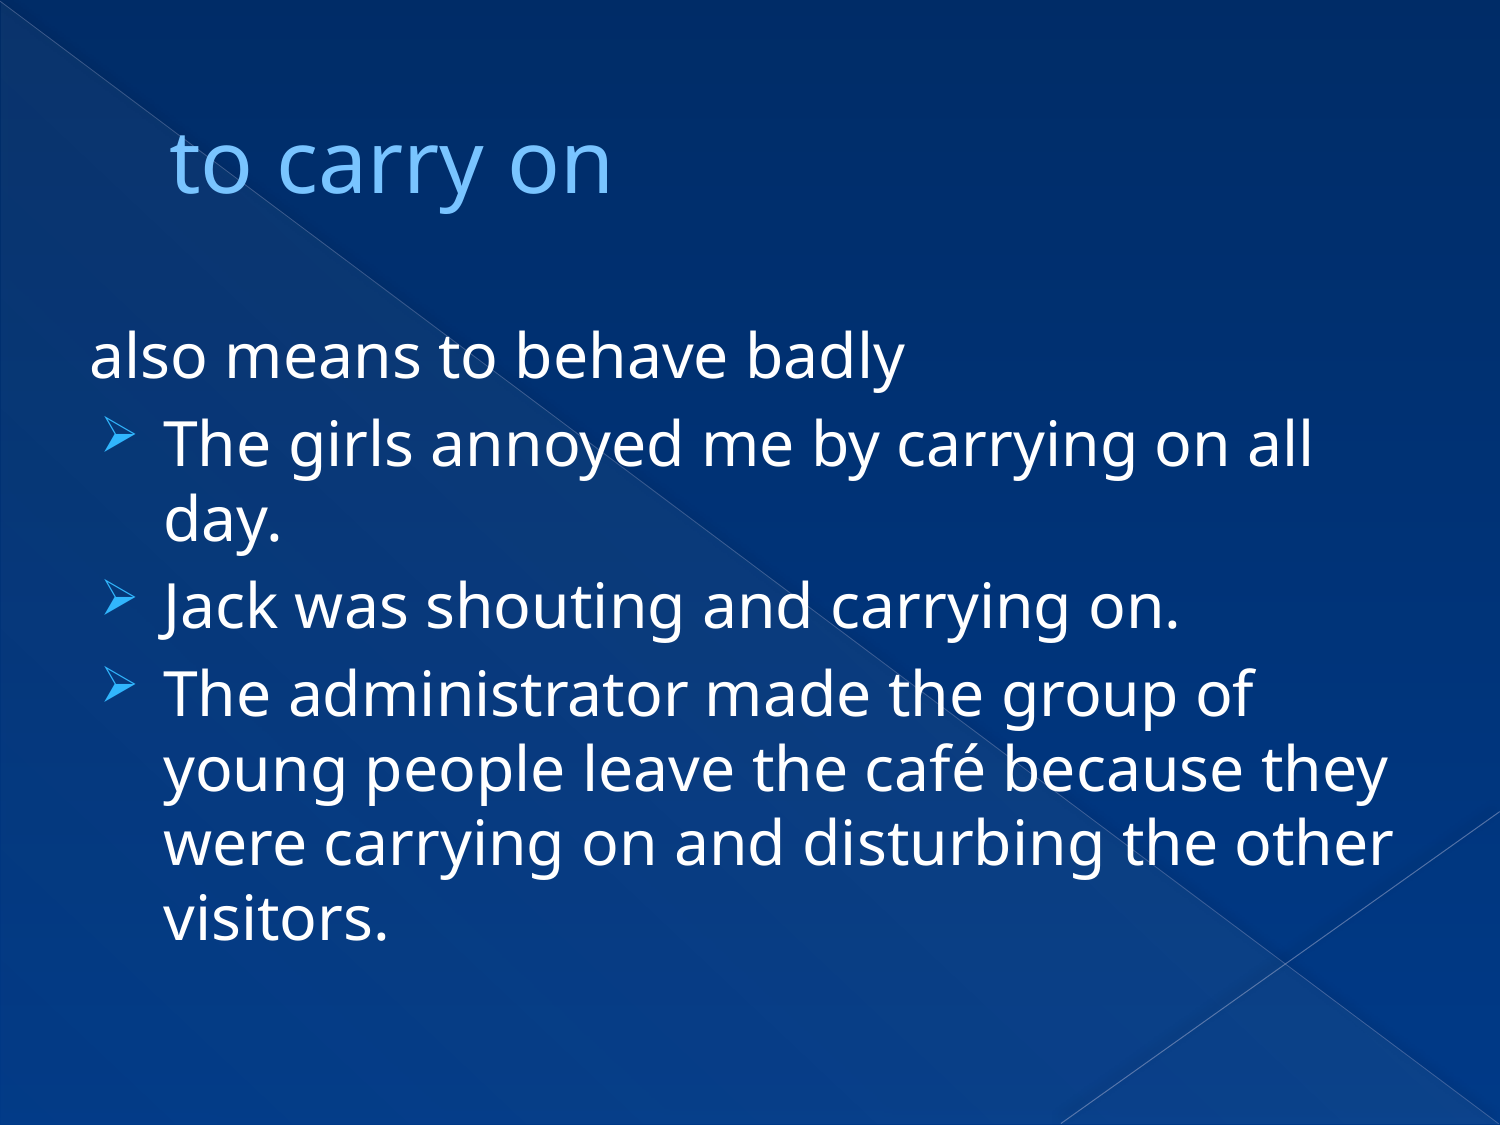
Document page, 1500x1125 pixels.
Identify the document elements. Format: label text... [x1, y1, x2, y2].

title to carry on [75, 43, 1425, 274]
list also means to behave badly The girls annoyed me by carrying on all day. Jack was shouting and carrying on. The administrator made the group of young people leave the café because they were carrying on and disturbing the other visitors. [75, 308, 1425, 1059]
